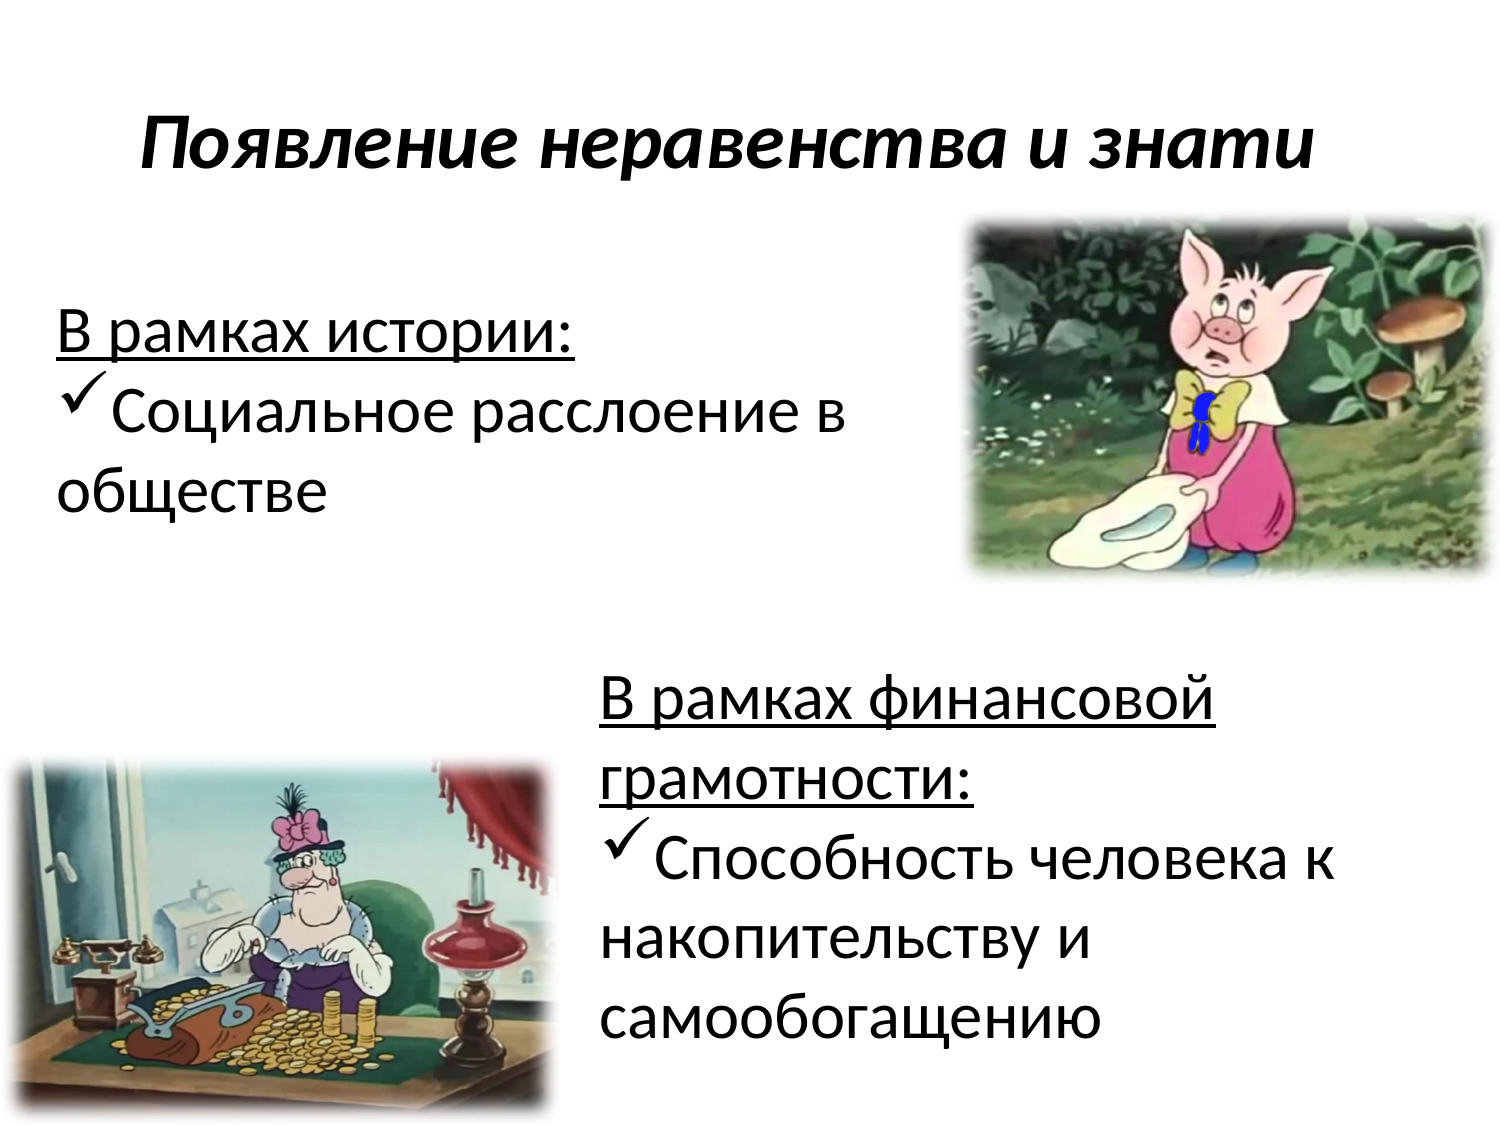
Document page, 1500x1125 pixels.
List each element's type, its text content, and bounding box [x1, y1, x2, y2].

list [0, 751, 562, 1125]
title Появление неравенства и знати [53, 42, 1404, 231]
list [955, 207, 1500, 587]
text_box В рамках финансовой грамотности: Способность человека к накопительству и самообогащению [584, 645, 1471, 1060]
text_box В рамках истории: Социальное расслоение в обществе [41, 278, 892, 534]
